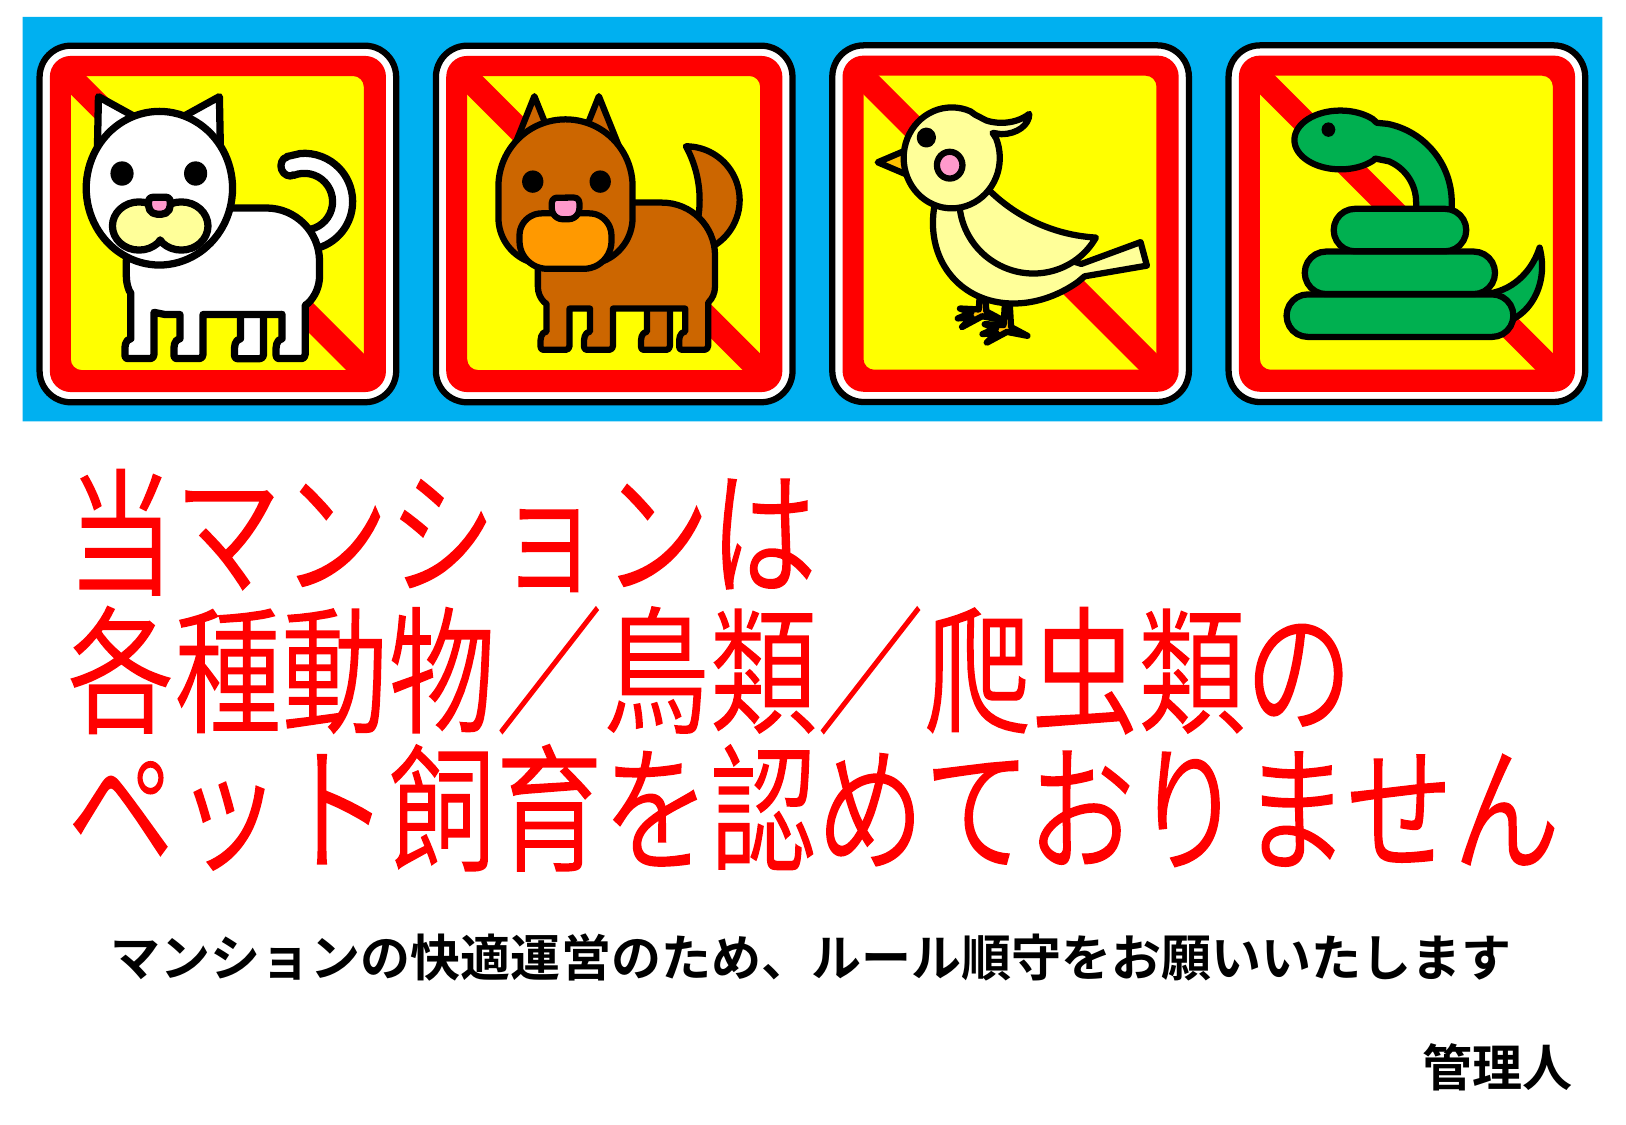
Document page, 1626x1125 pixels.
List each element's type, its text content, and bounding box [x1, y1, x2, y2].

text_box マンションの快適運営のため、ルール順守をお願いいたします [48, 919, 1573, 994]
text_box [21, 15, 1604, 424]
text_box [39, 45, 397, 403]
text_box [1228, 45, 1586, 403]
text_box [831, 45, 1190, 403]
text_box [435, 45, 793, 403]
text_box 管理人 [22, 1028, 1588, 1104]
